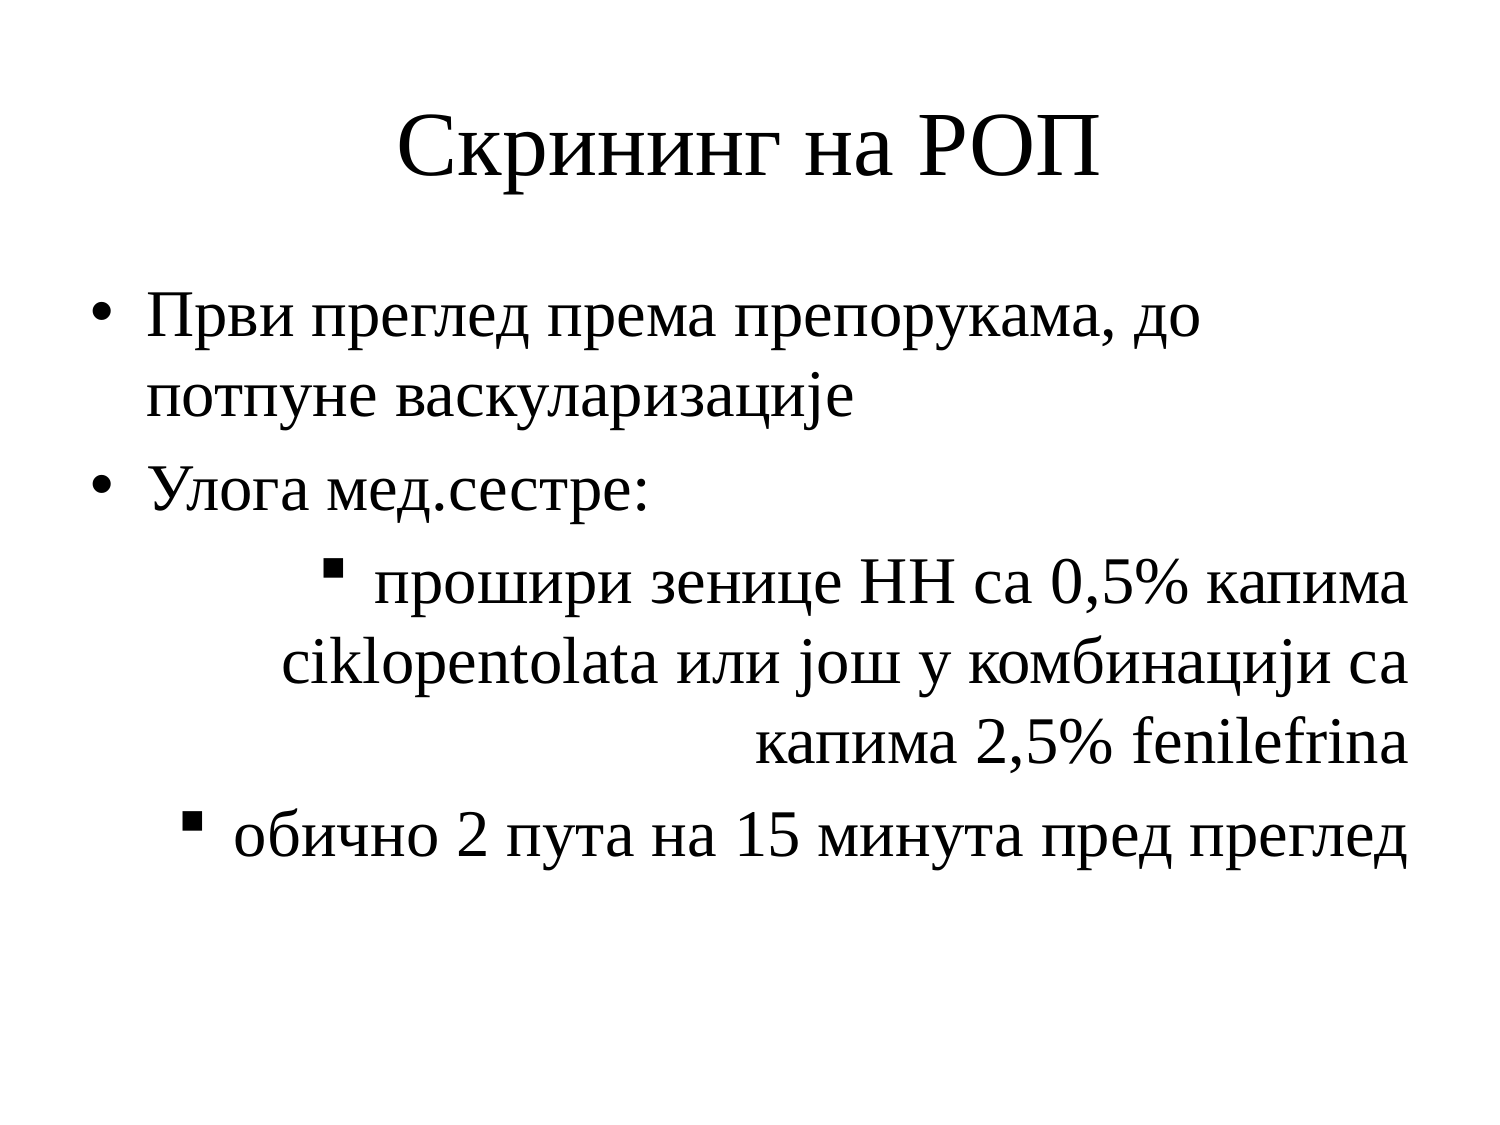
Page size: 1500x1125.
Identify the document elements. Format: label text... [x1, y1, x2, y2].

title Скрининг на РОП [75, 45, 1425, 233]
list Први преглед према препорукама, до потпуне васкуларизације Улога мед.сестре: прошири зенице НН са 0,5% капима ciklopentolata или још у комбинацији са капима 2,5% fenilefrina обично 2 пута на 15 минута пред преглед [75, 262, 1425, 1005]
